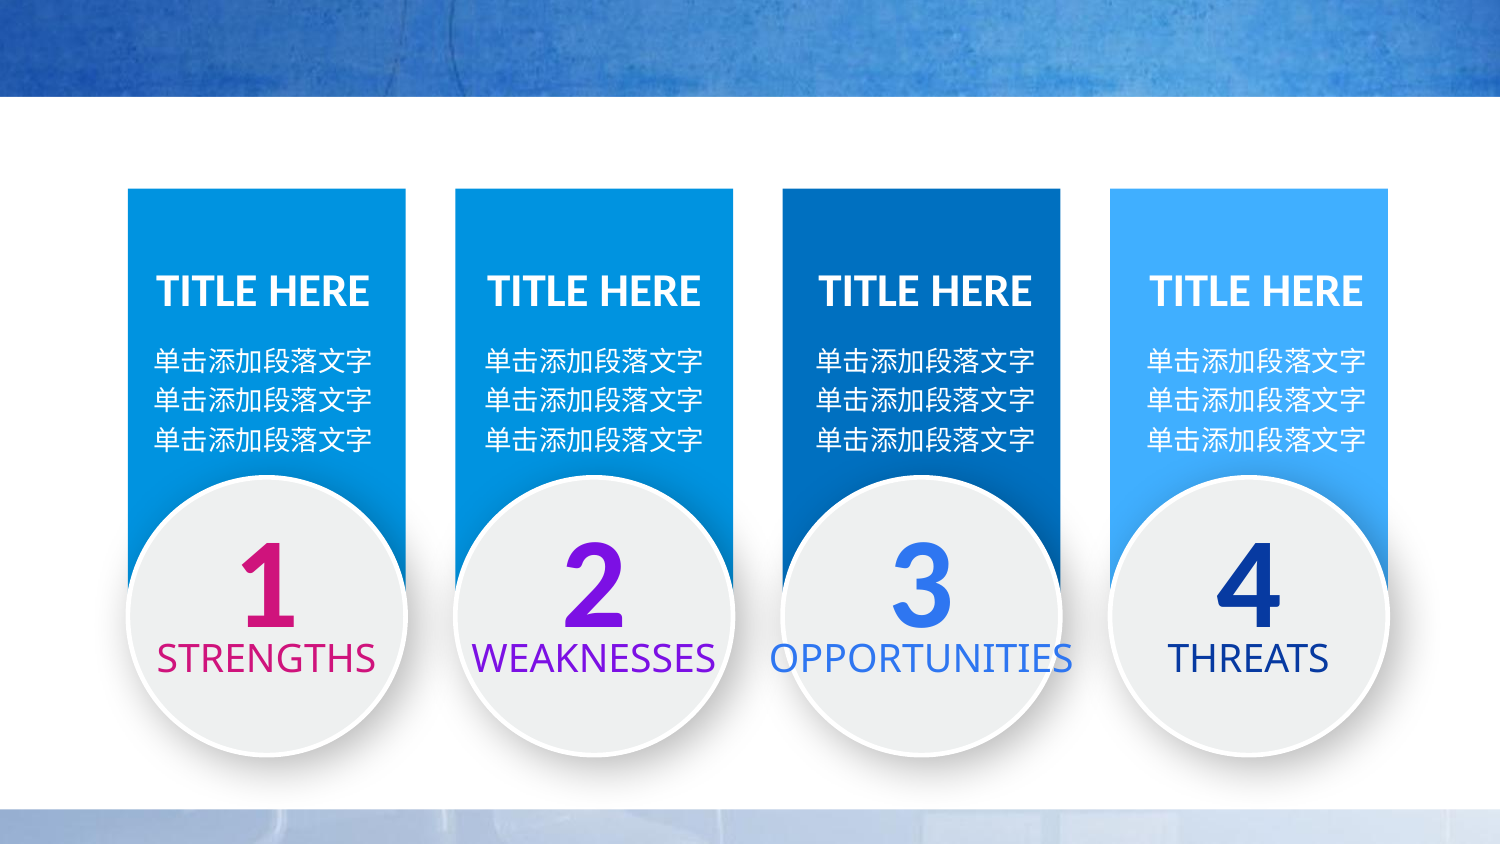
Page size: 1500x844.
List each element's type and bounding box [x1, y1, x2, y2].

text_box [782, 477, 1061, 756]
text_box [455, 477, 733, 756]
text_box [455, 188, 754, 700]
text_box [127, 477, 406, 756]
text_box [782, 188, 1085, 700]
text_box [1109, 188, 1416, 700]
text_box [127, 188, 422, 700]
picture [0, 0, 1500, 96]
picture [0, 810, 1500, 844]
text_box [1109, 477, 1388, 756]
